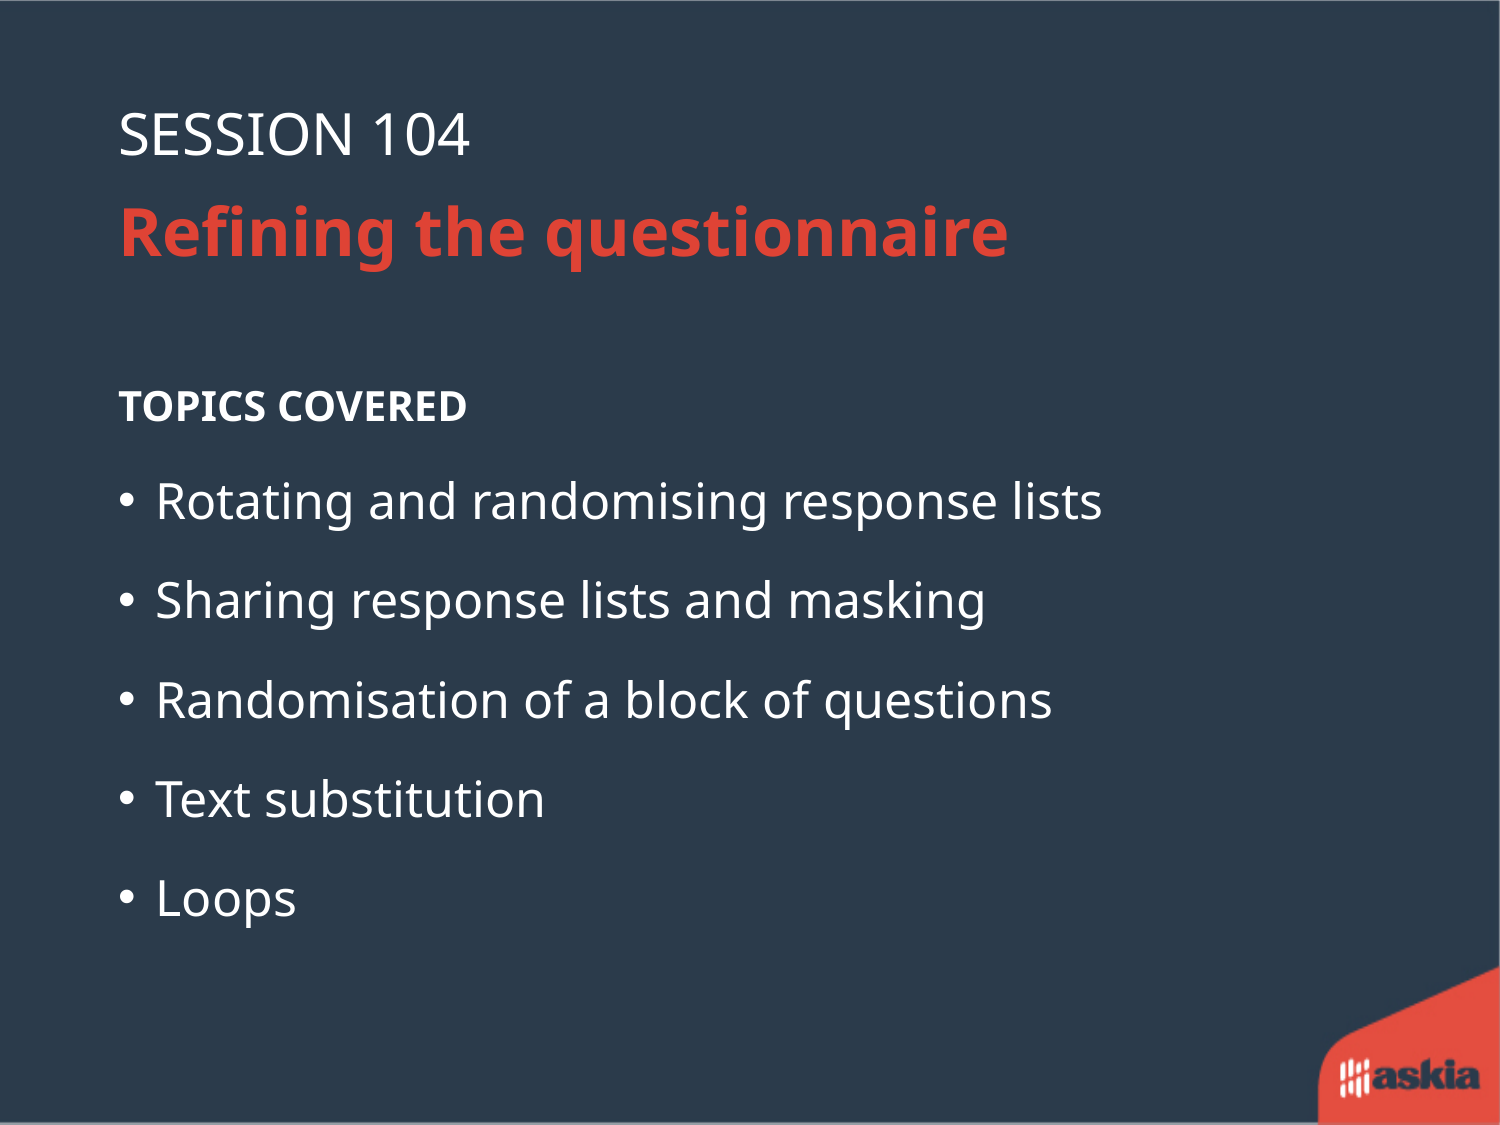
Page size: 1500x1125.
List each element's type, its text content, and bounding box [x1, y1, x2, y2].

title Session 104 [103, 88, 1397, 174]
list TOPICS COVERED Rotating and randomising response lists Sharing response lists and masking Randomisation of a block of questions Text substitution Loops [103, 367, 1397, 1014]
list Refining the questionnaire [103, 174, 1397, 322]
picture [0, 0, 1500, 1125]
